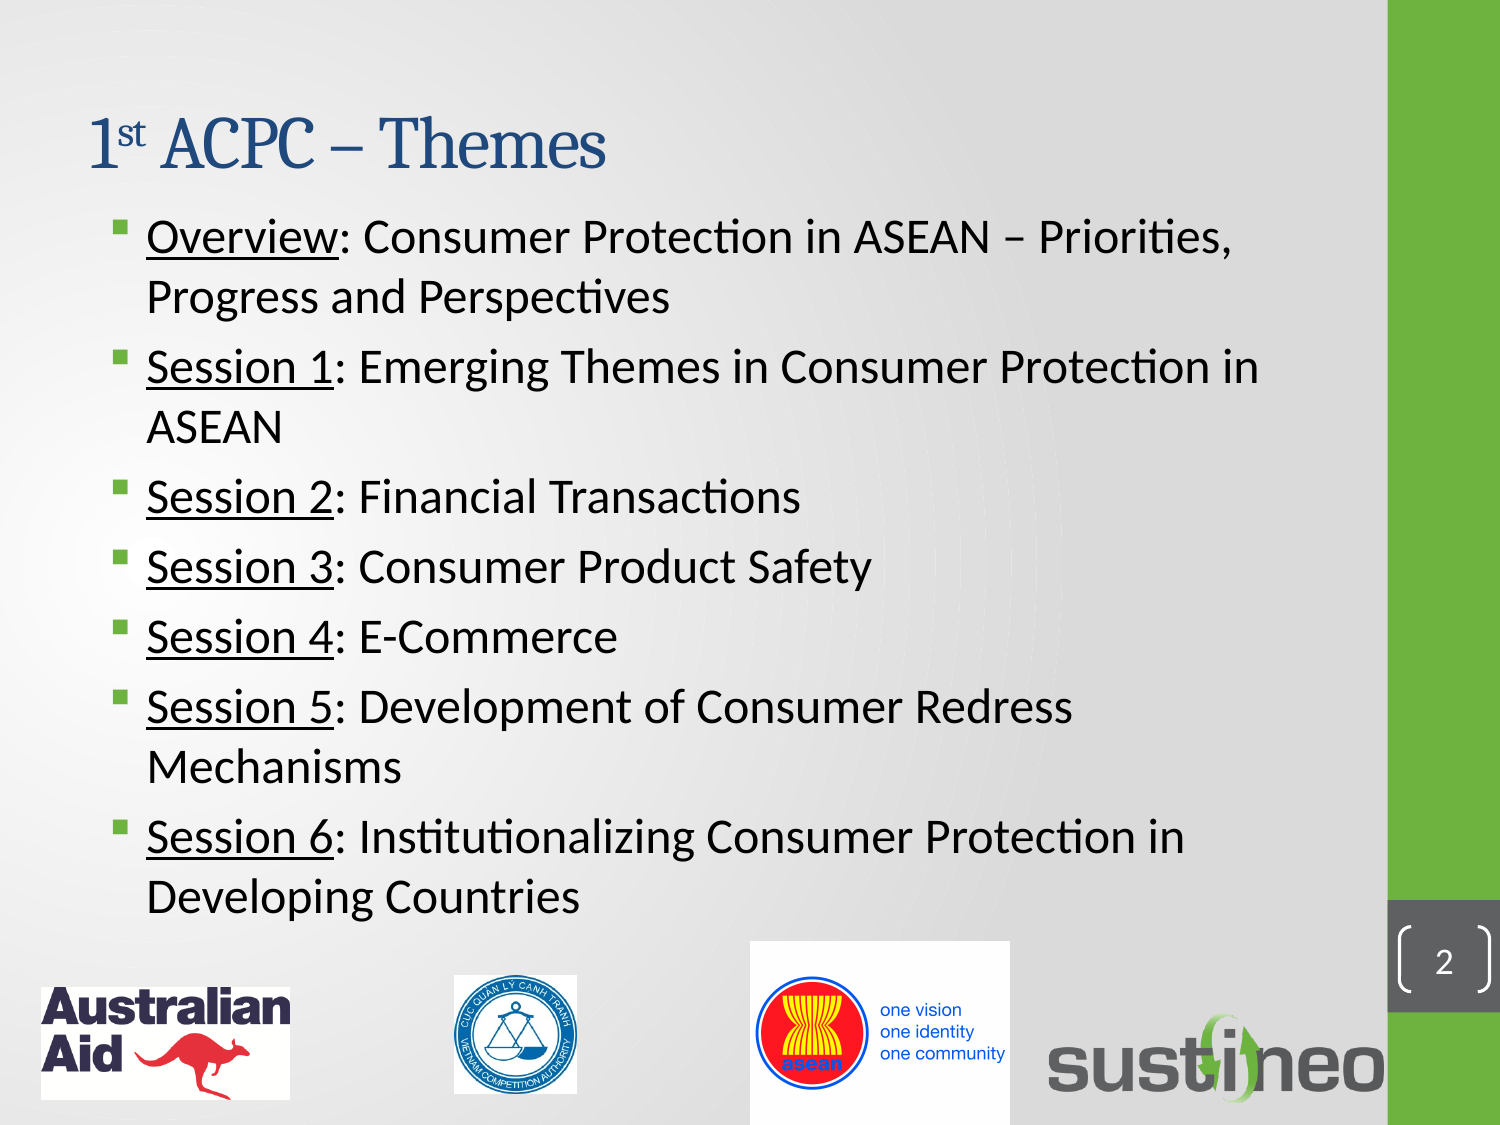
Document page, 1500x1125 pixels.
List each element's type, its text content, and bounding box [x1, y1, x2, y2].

picture [40, 987, 290, 1101]
slide_number 2 [1397, 925, 1492, 994]
picture [749, 941, 1011, 1125]
list Overview: Consumer Protection in ASEAN – Priorities, Progress and Perspectives Session 1: Emerging Themes in Consumer Protection in ASEAN Session 2: Financial Transactions Session 3: Consumer Product Safety Session 4: E-Commerce Session 5: Development of Consumer Redress Mechanisms Session 6: Institutionalizing Consumer Protection in Developing Countries [75, 196, 1325, 863]
title 1st ACPC – Themes [75, 45, 1325, 196]
picture [1048, 1013, 1384, 1103]
picture [454, 974, 578, 1095]
